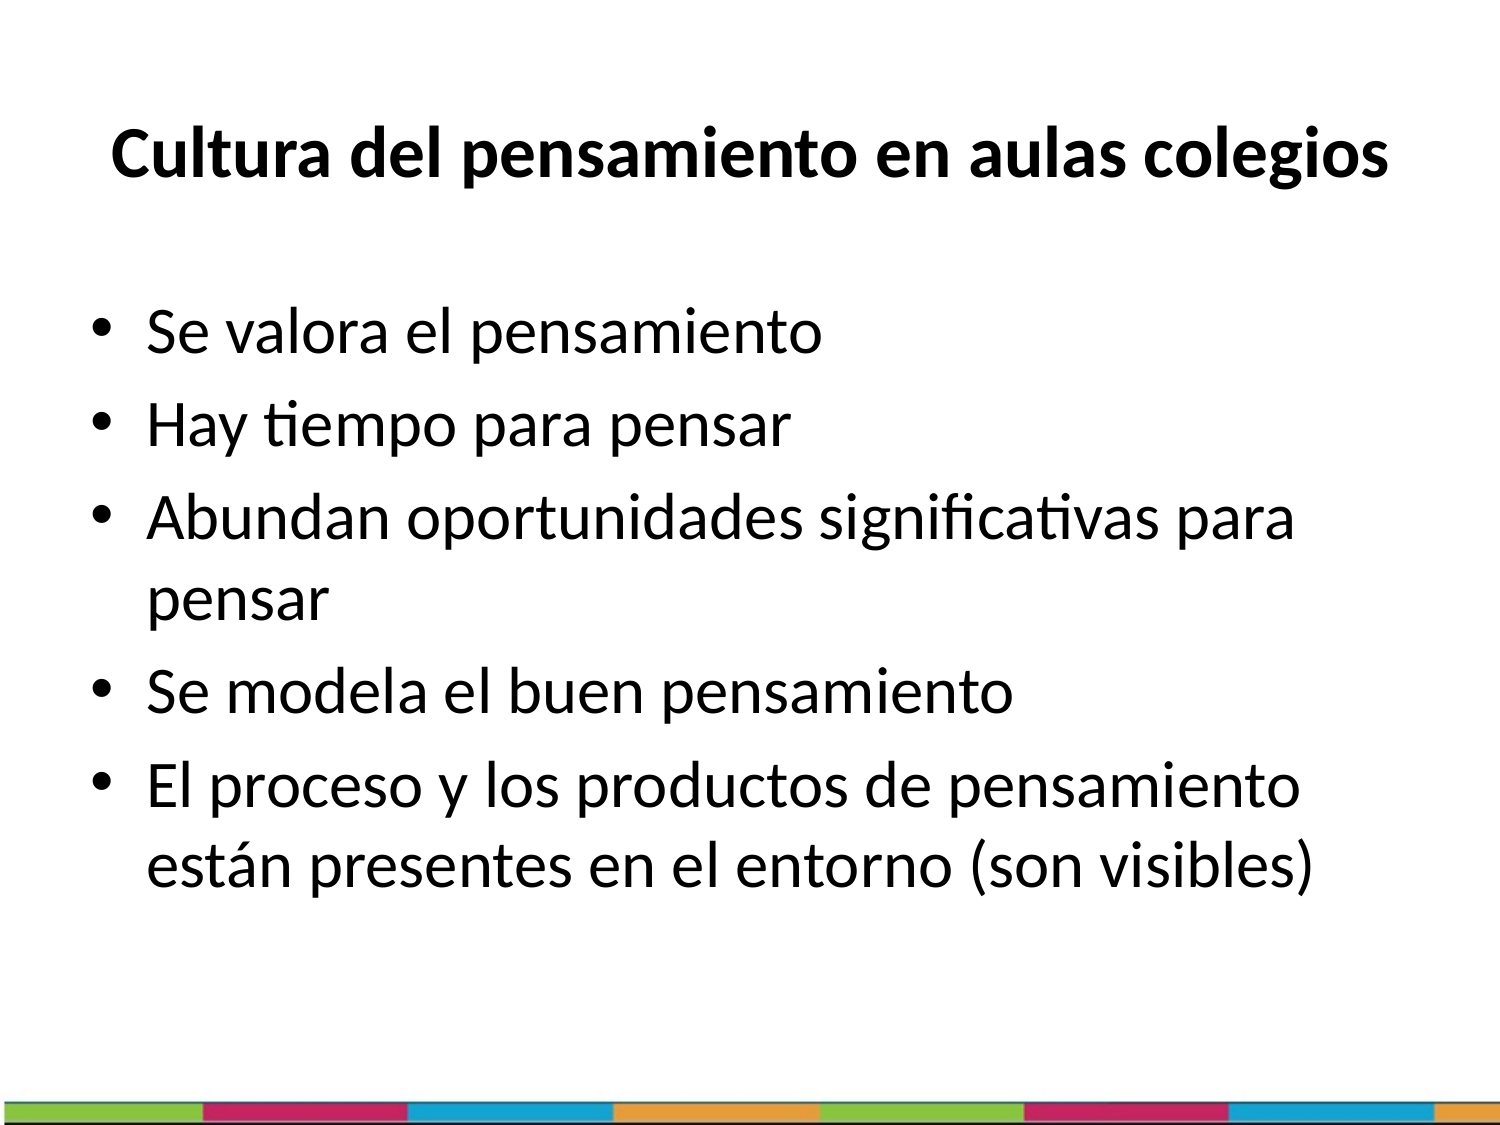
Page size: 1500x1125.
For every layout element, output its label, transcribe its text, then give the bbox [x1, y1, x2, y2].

title Cultura del pensamiento en aulas colegios [76, 54, 1427, 243]
picture [0, 0, 1500, 1125]
list Se valora el pensamiento Hay tiempo para pensar Abundan oportunidades significativas para pensar Se modela el buen pensamiento El proceso y los productos de pensamiento están presentes en el entorno (son visibles) [75, 278, 1425, 951]
